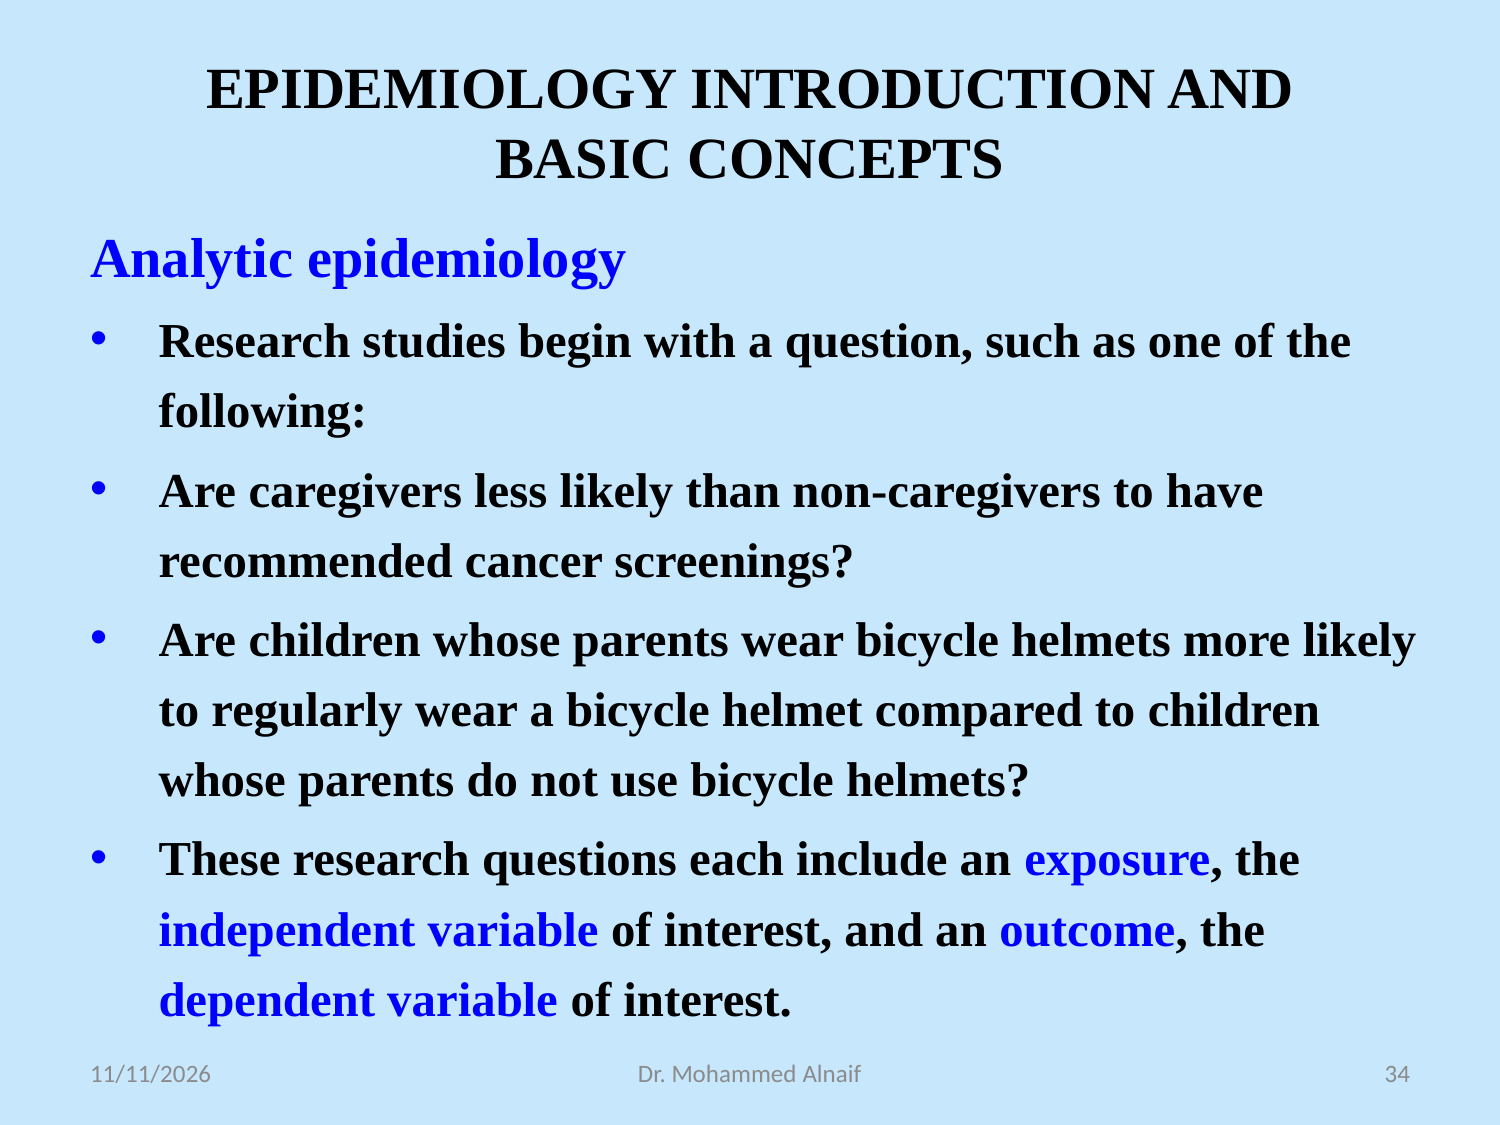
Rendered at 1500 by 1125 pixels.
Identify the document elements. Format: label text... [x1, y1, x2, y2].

title EPIDEMIOLOGY INTRODUCTION AND BASIC CONCEPTS [112, 66, 1388, 175]
subtitle Analytic epidemiology Research studies begin with a question, such as one of the following: Are caregivers less likely than non-caregivers to have recommended cancer screenings? Are children whose parents wear bicycle helmets more likely to regularly wear a bicycle helmet compared to children whose parents do not use bicycle helmets? These research questions each include an exposure, the independent variable of interest, and an outcome, the dependent variable of interest. [75, 200, 1463, 1038]
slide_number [75, 1042, 425, 1103]
footer Dr. Mohammed Alnaif [512, 1042, 988, 1103]
slide_number 34 [1074, 1042, 1425, 1103]
